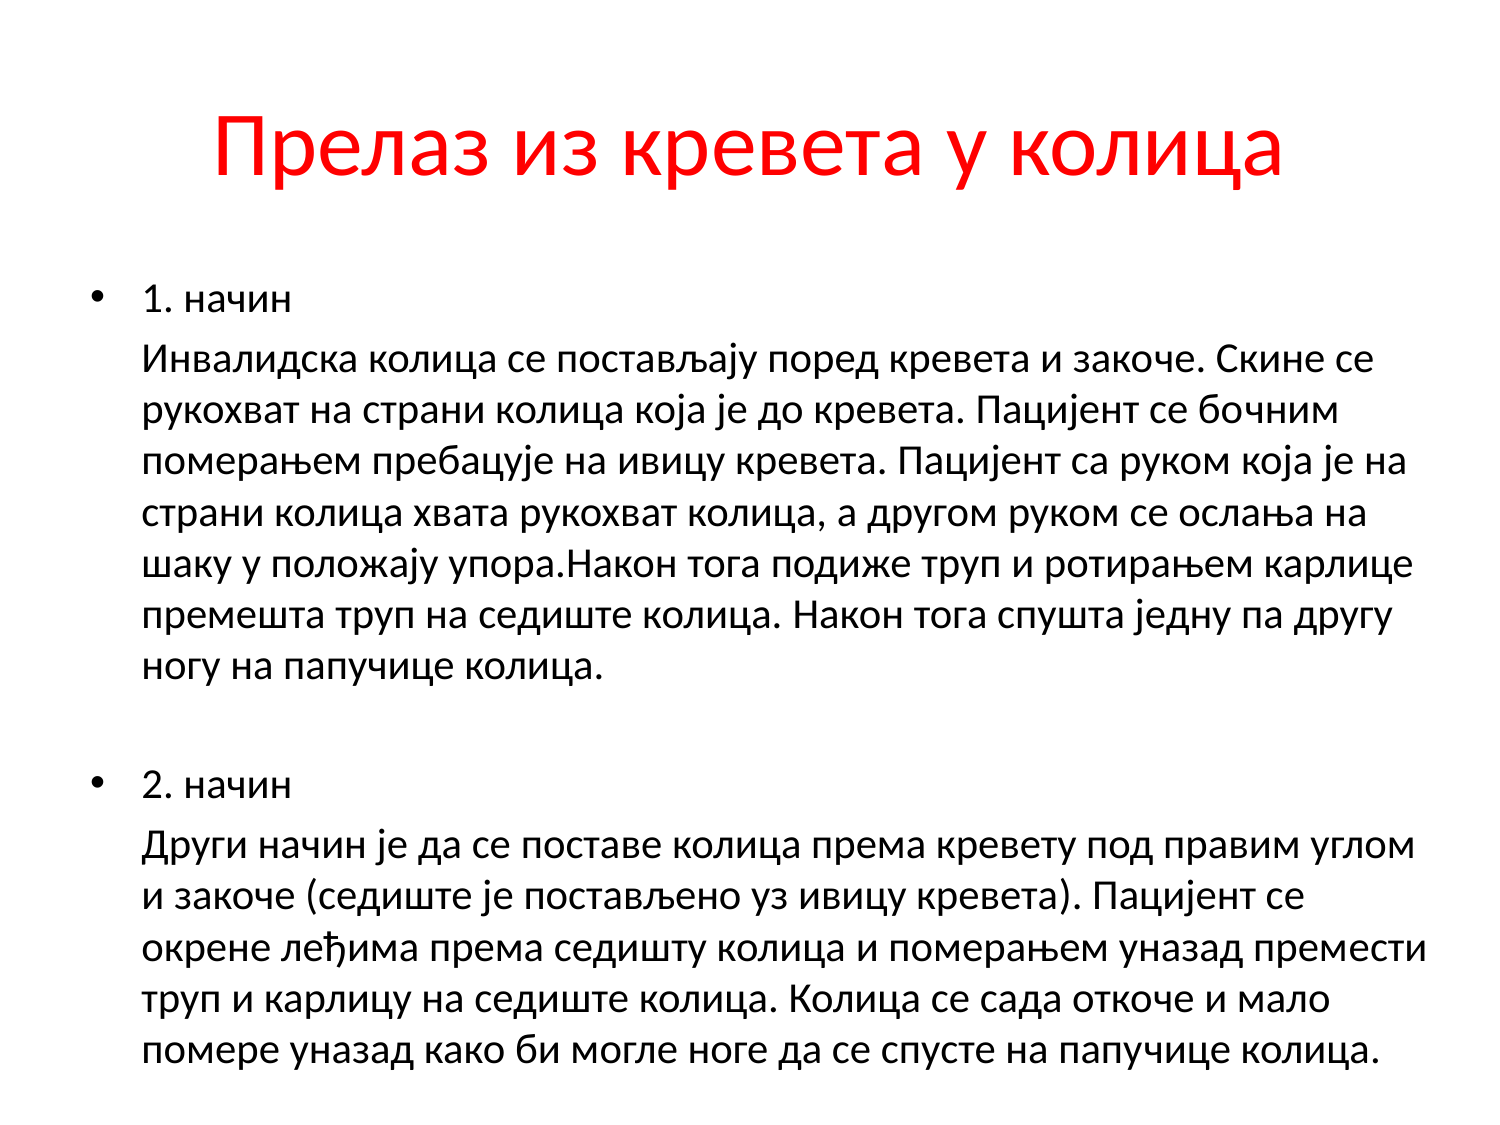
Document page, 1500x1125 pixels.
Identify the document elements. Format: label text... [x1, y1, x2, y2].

list 1. начин Инвалидска колица се постављају поред кревета и закоче. Скине се рукохват на страни колица која је до кревета. Пацијент се бочним померањем пребацује на ивицу кревета. Пацијент са руком која је на страни колица хвата рукохват колица, а другом руком се ослања на шаку у положају упора.Након тога подиже труп и ротирањем карлице премешта труп на седиште колица. Након тога спушта једну па другу ногу на папучице колица. 2. начин Други начин је да се поставе колица према кревету под правим углом и закоче (седиште је постављено уз ивицу кревета). Пацијент се окрене леђима према седишту колица и померањем уназад премести труп и карлицу на седиште колица. Колица се сада откоче и мало помере уназад како би могле ноге да се спусте на папучице колица. [75, 262, 1459, 1094]
title Прелаз из кревета у колица [75, 45, 1425, 233]
